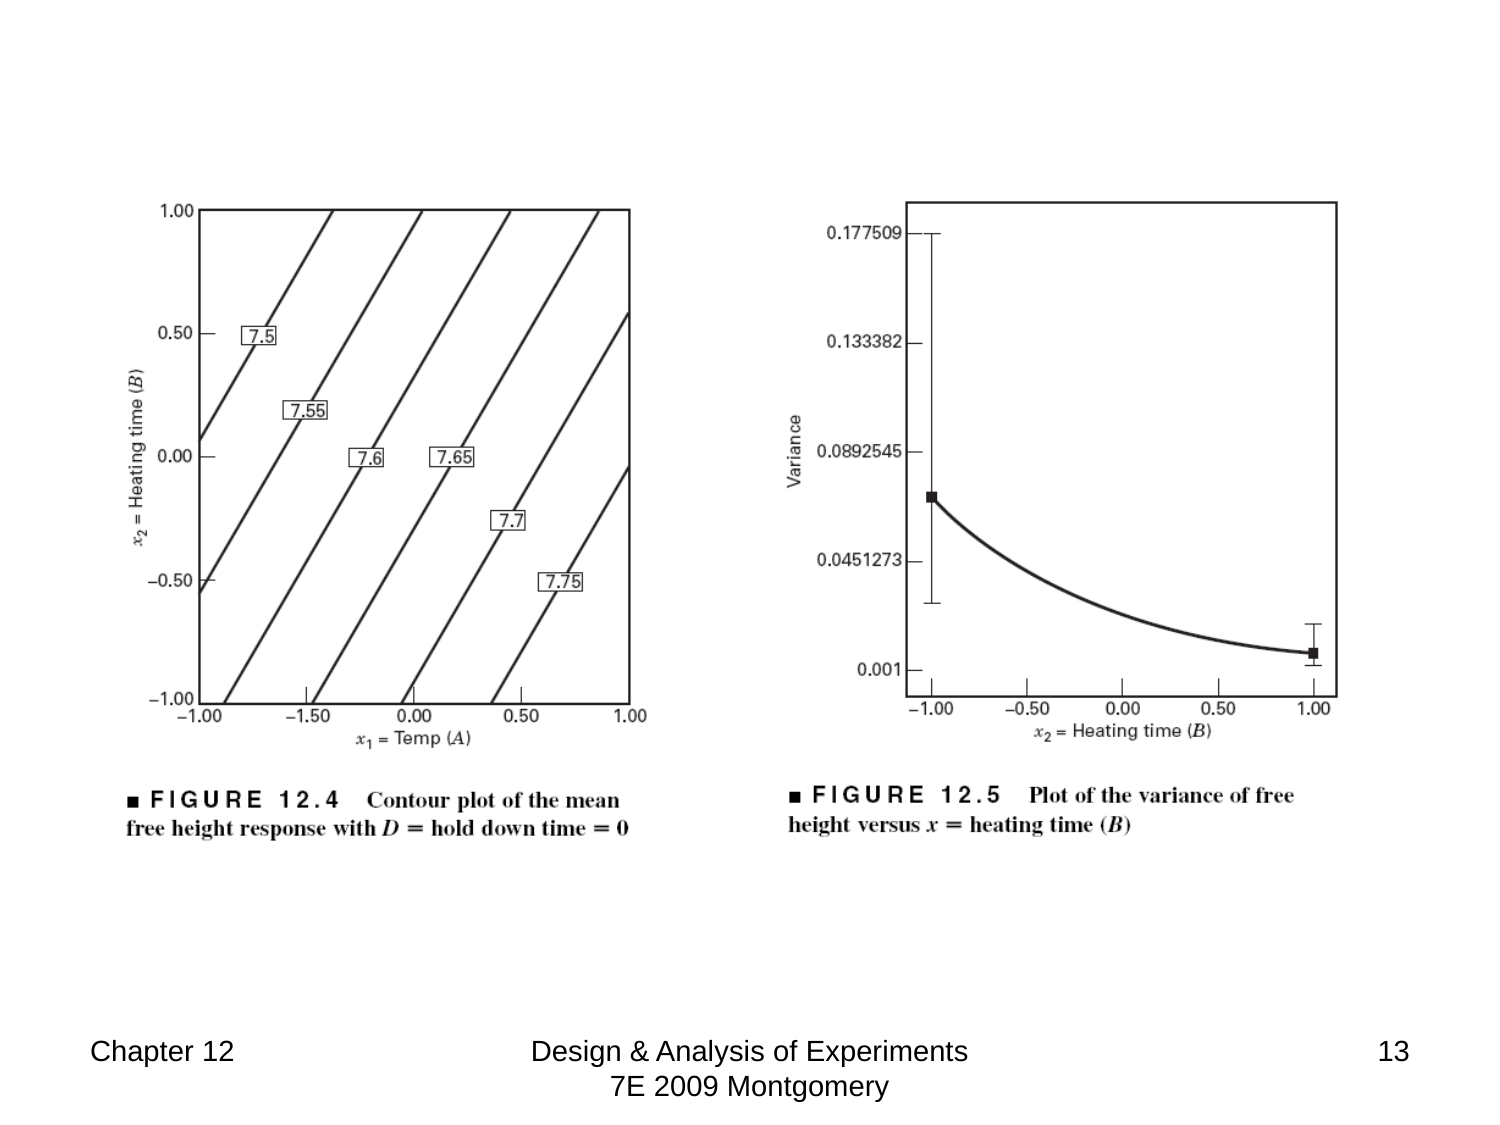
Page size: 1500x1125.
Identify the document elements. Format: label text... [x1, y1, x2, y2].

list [74, 188, 1426, 847]
slide_number 13 [1074, 1024, 1426, 1103]
footer Design & Analysis of Experiments 7E 2009 Montgomery [512, 1024, 988, 1103]
slide_number Chapter 12 [74, 1024, 426, 1103]
